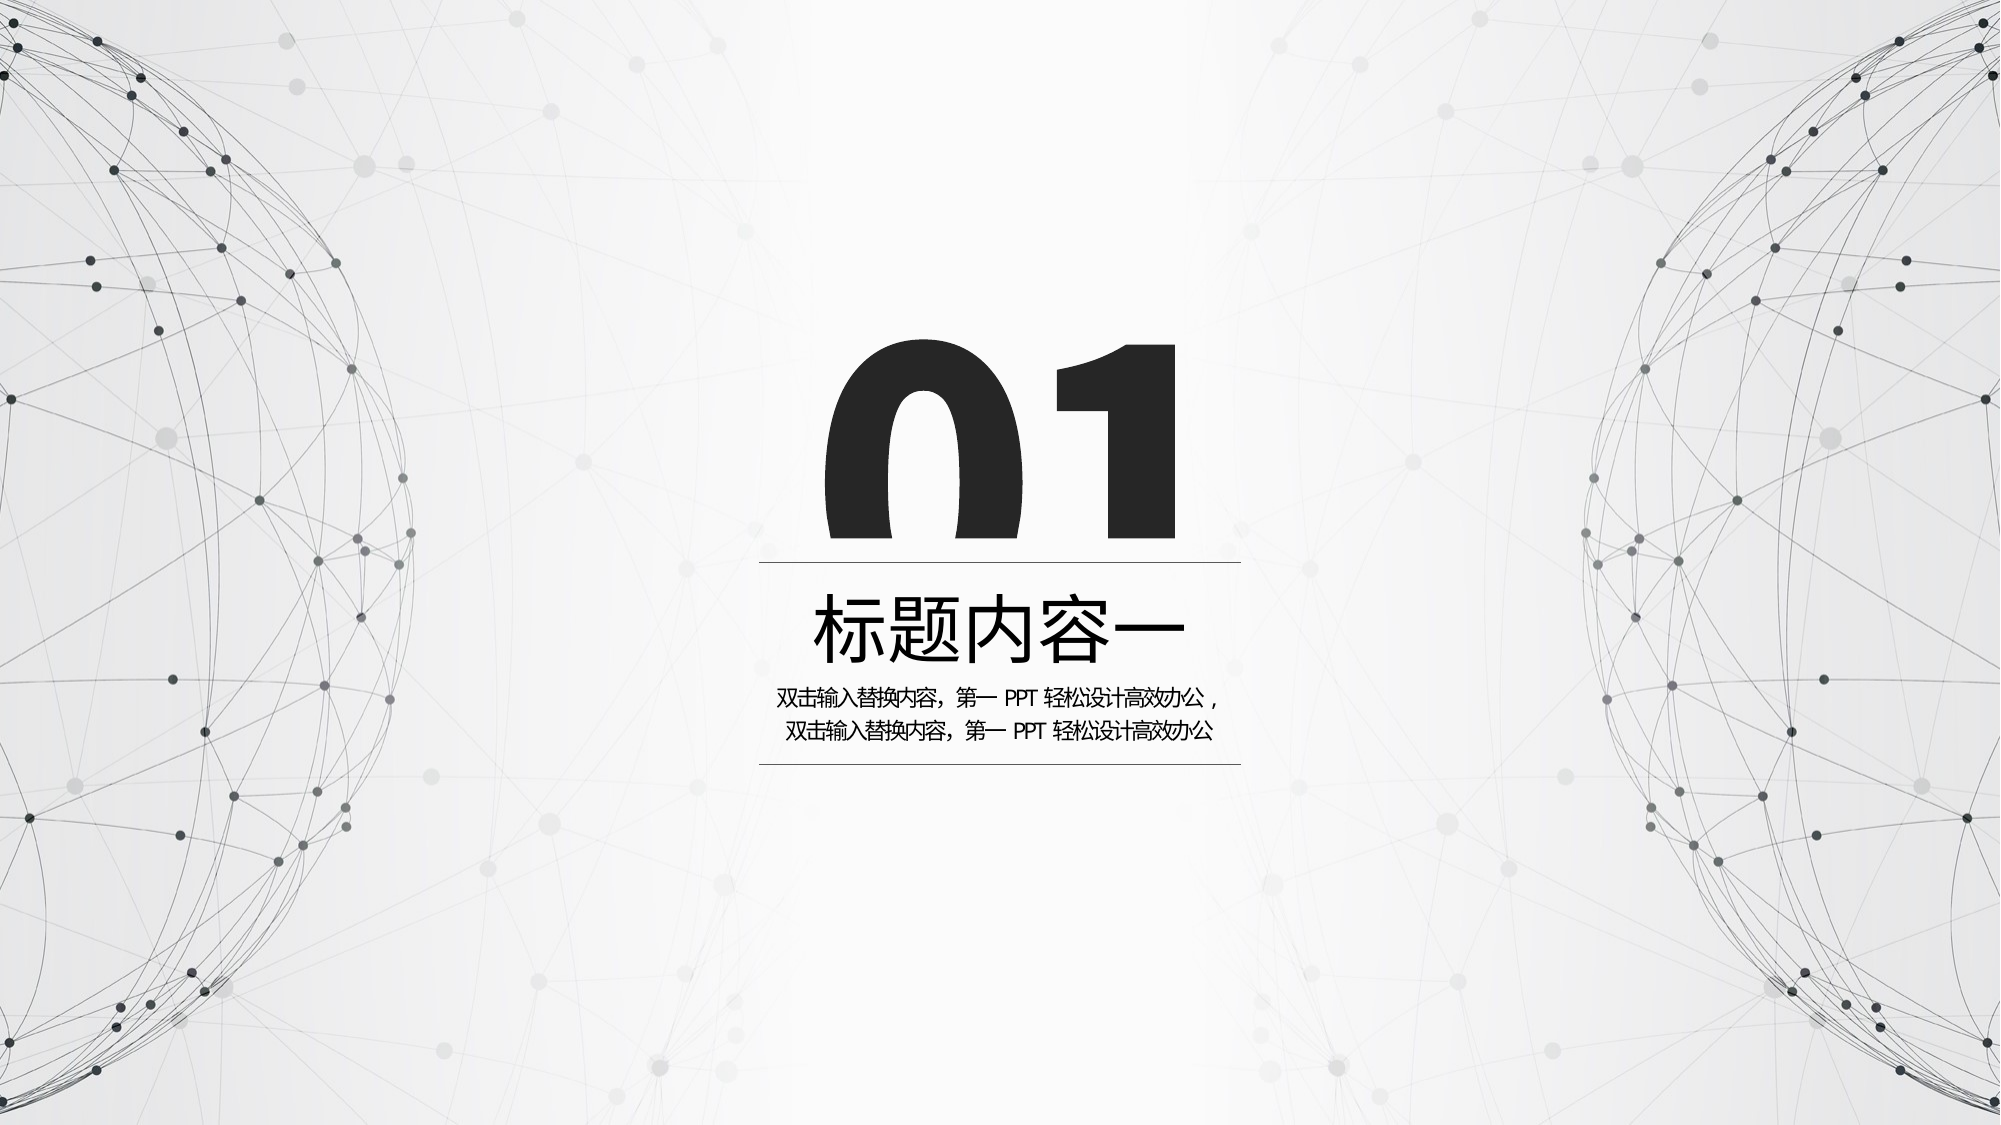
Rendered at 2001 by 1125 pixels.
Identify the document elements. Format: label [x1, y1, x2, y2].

picture [0, 0, 2000, 1125]
text_box [824, 339, 1175, 539]
text_box [756, 562, 1243, 786]
